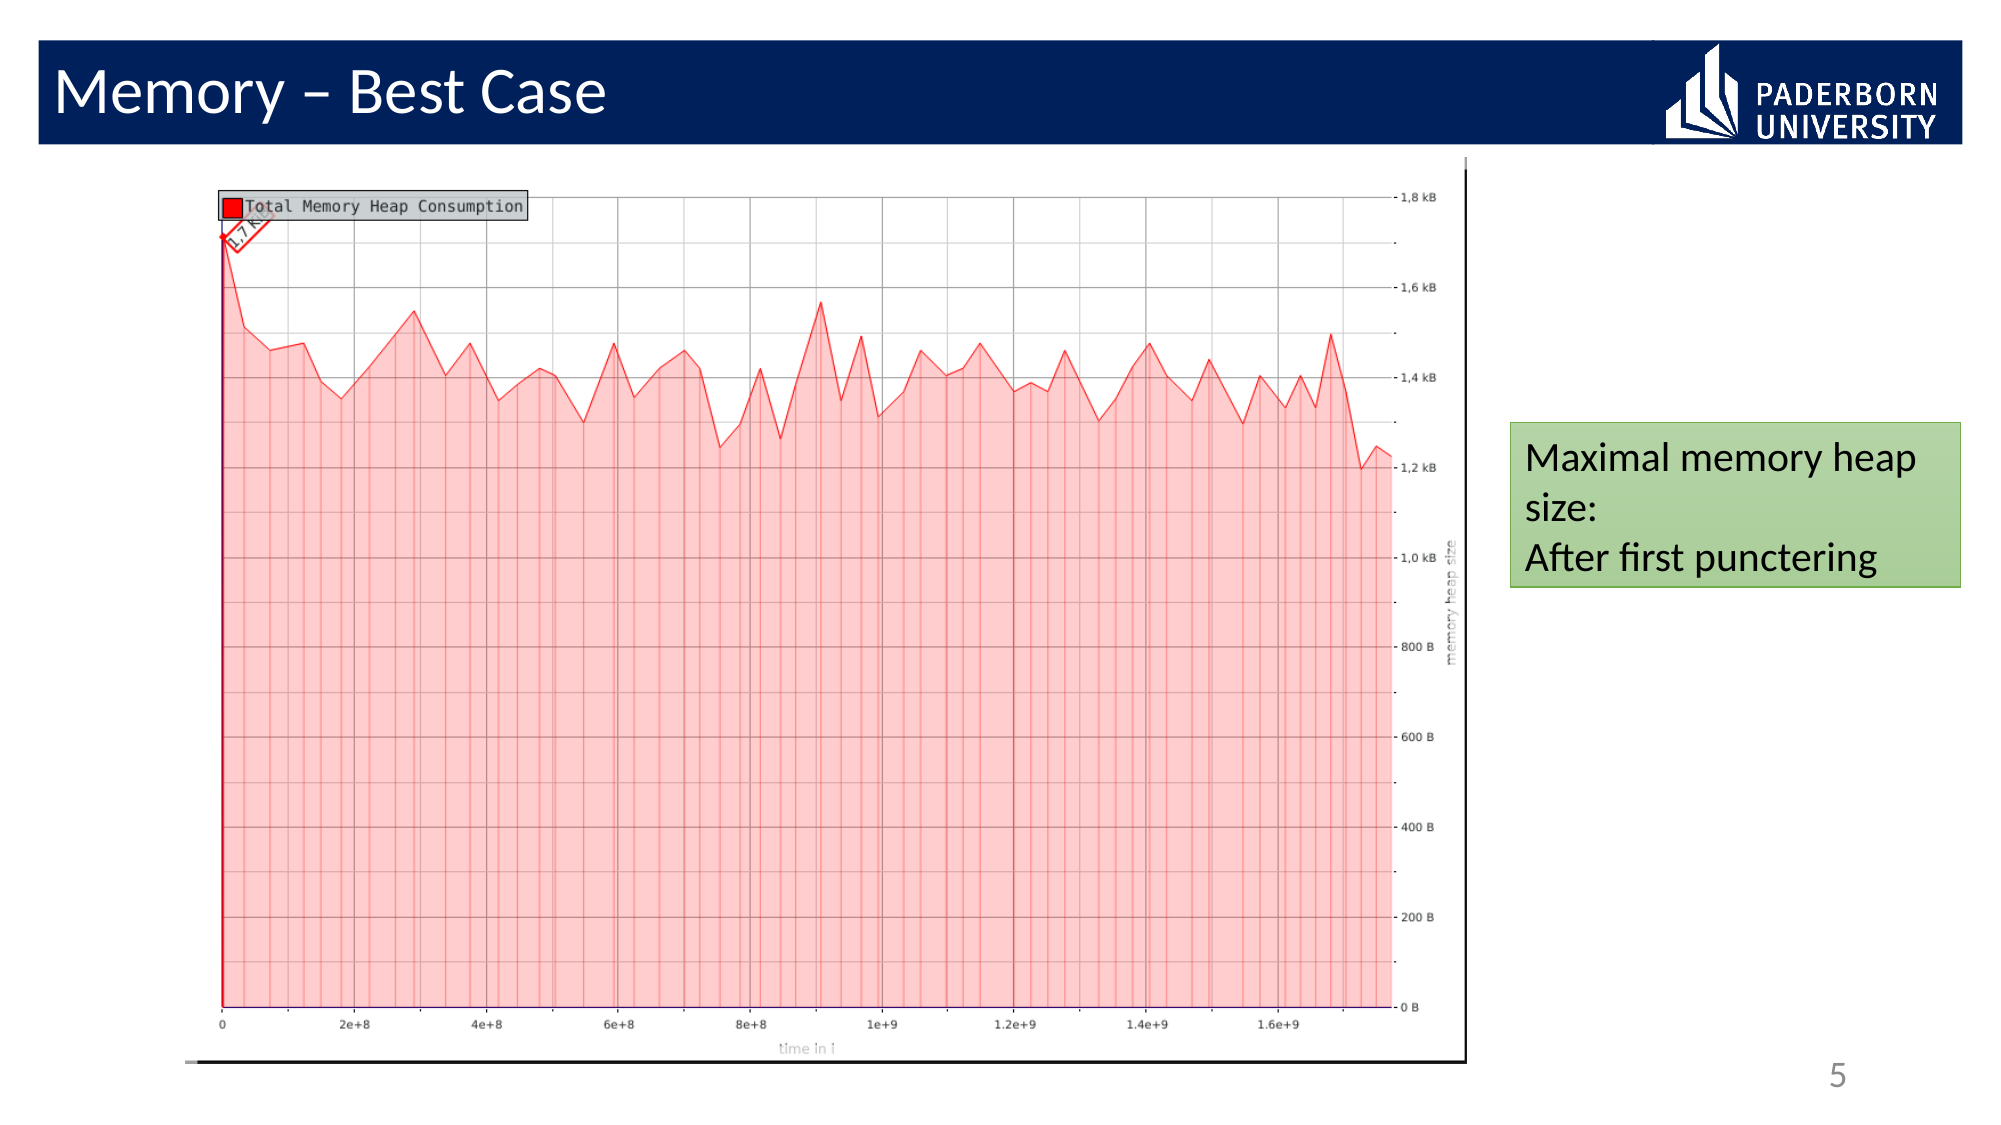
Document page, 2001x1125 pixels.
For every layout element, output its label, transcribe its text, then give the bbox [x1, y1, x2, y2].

slide_number 5 [1412, 1042, 1863, 1103]
title Memory – Best Case [38, 40, 1655, 145]
picture [1666, 43, 1936, 139]
picture [185, 157, 1467, 1064]
text_box Maximal memory heap size: After first punctering [1510, 422, 1961, 588]
